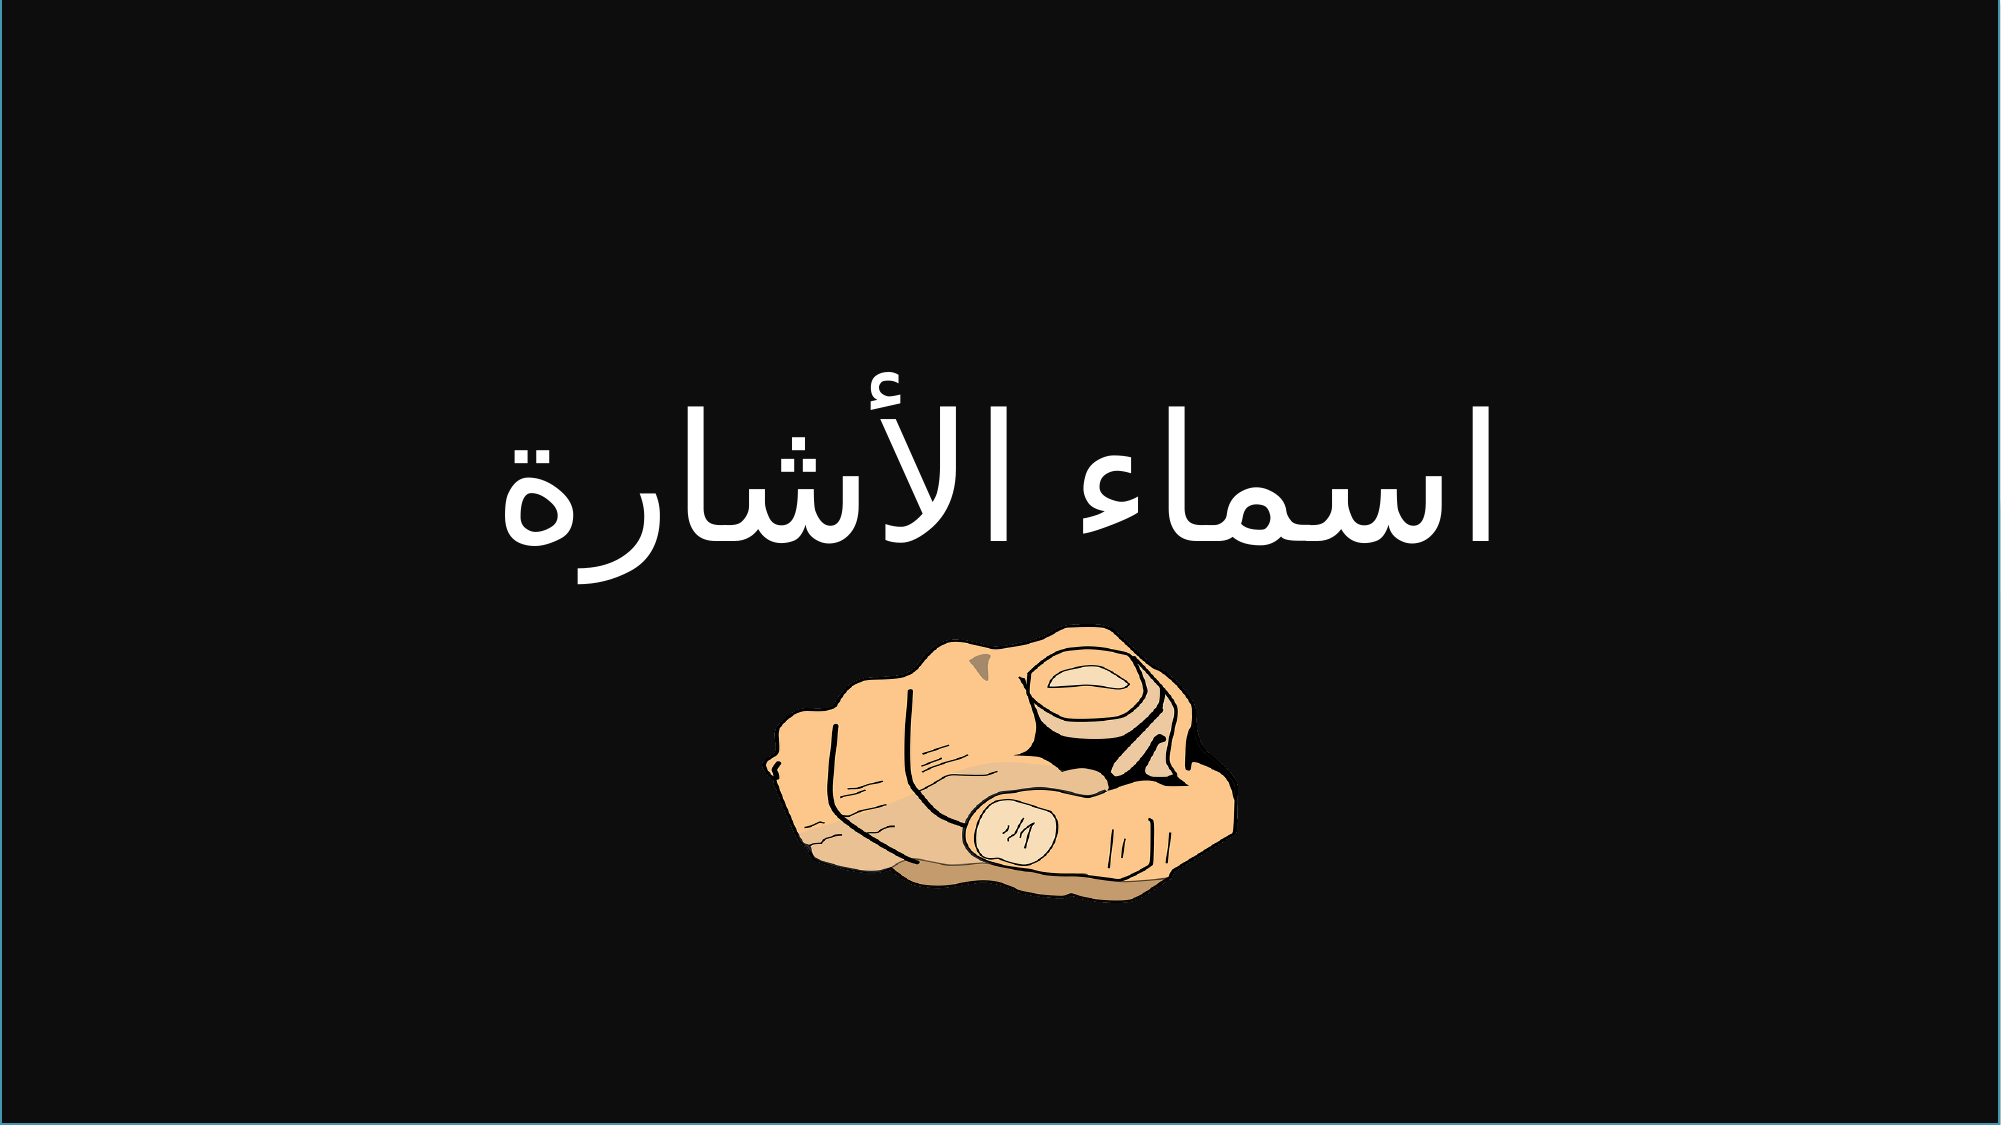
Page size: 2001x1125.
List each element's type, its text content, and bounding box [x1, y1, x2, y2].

picture [762, 623, 1238, 903]
text_box [0, 0, 2000, 1125]
title اسماء الأشارة [195, 203, 1805, 585]
